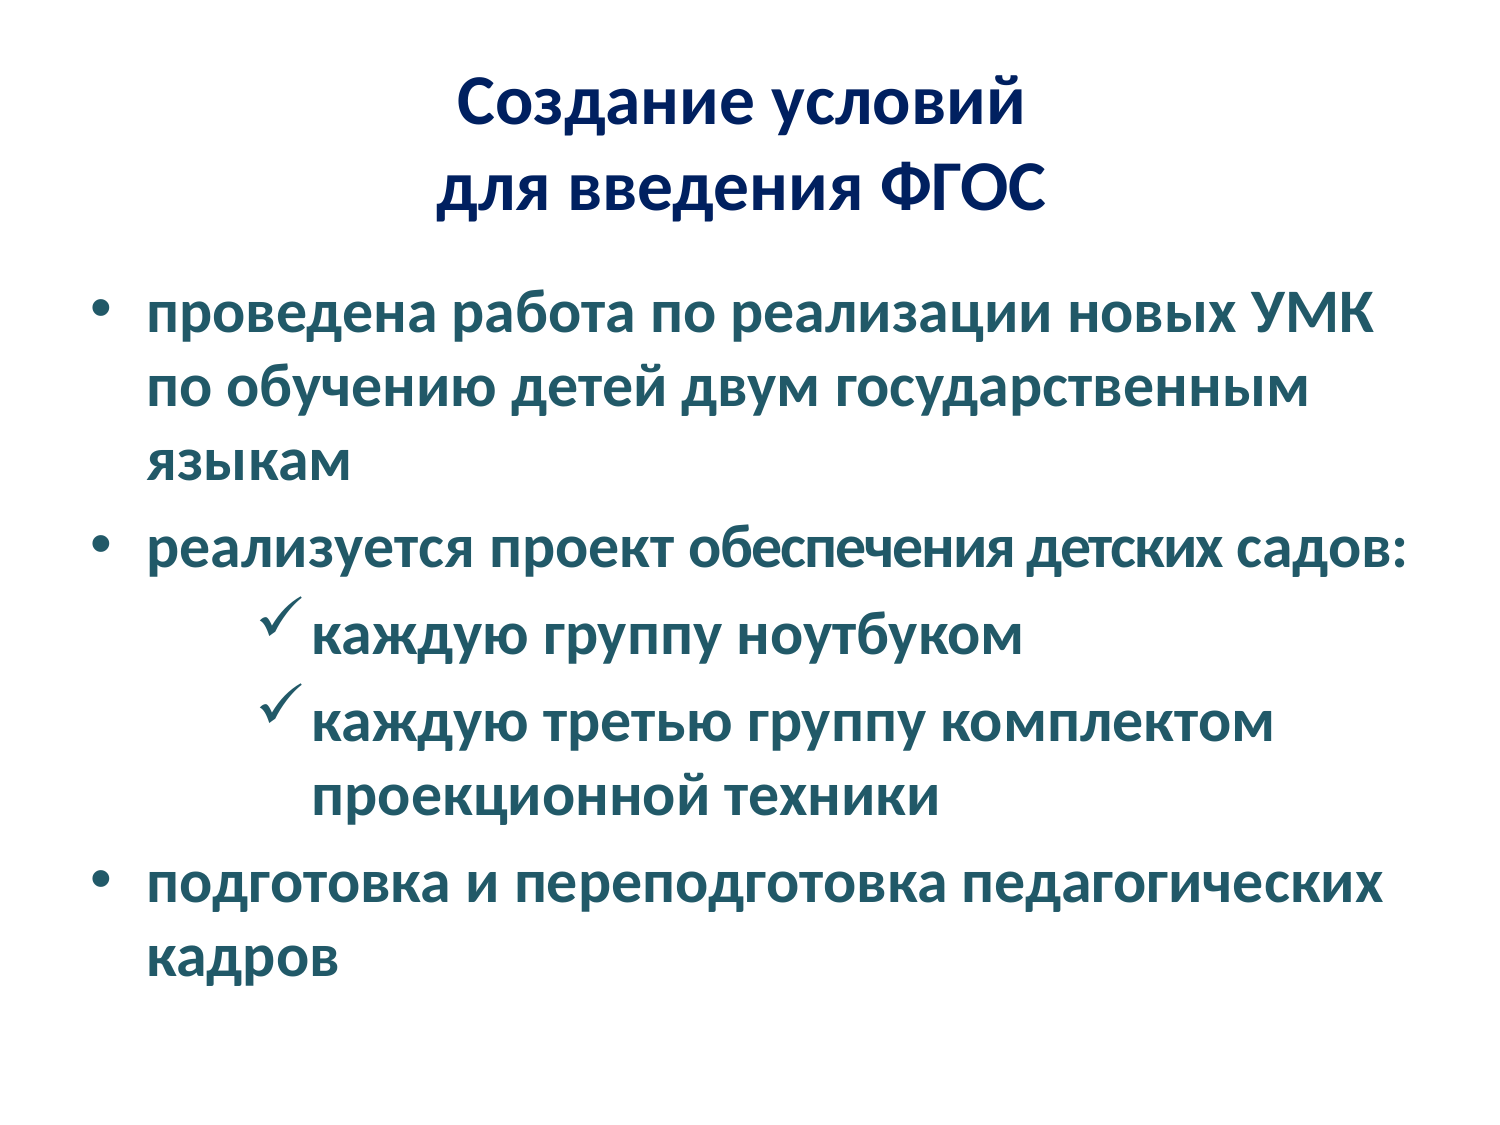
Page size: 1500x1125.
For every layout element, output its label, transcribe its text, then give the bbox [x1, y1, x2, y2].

list проведена работа по реализации новых УМК по обучению детей двум государственным языкам реализуется проект обеспечения детских садов: каждую группу ноутбуком каждую третью группу комплектом проекционной техники подготовка и переподготовка педагогических кадров [75, 262, 1425, 1005]
title Создание условий для введения ФГОС [75, 45, 1425, 233]
